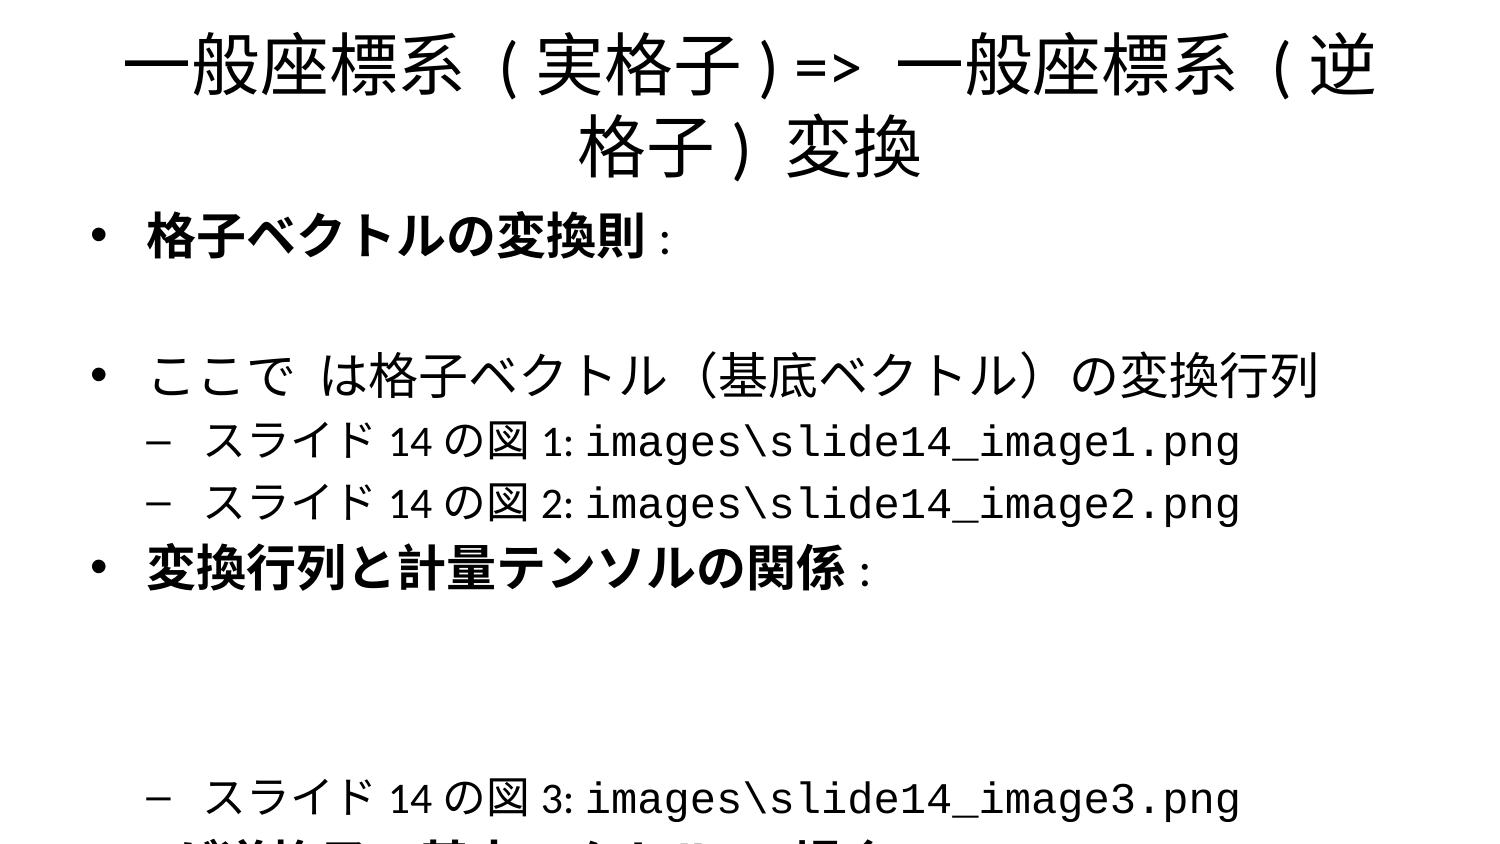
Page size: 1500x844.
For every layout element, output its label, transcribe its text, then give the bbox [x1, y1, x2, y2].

title 一般座標系 (実格子) => 一般座標系 (逆格子) 変換 [75, 33, 1425, 175]
